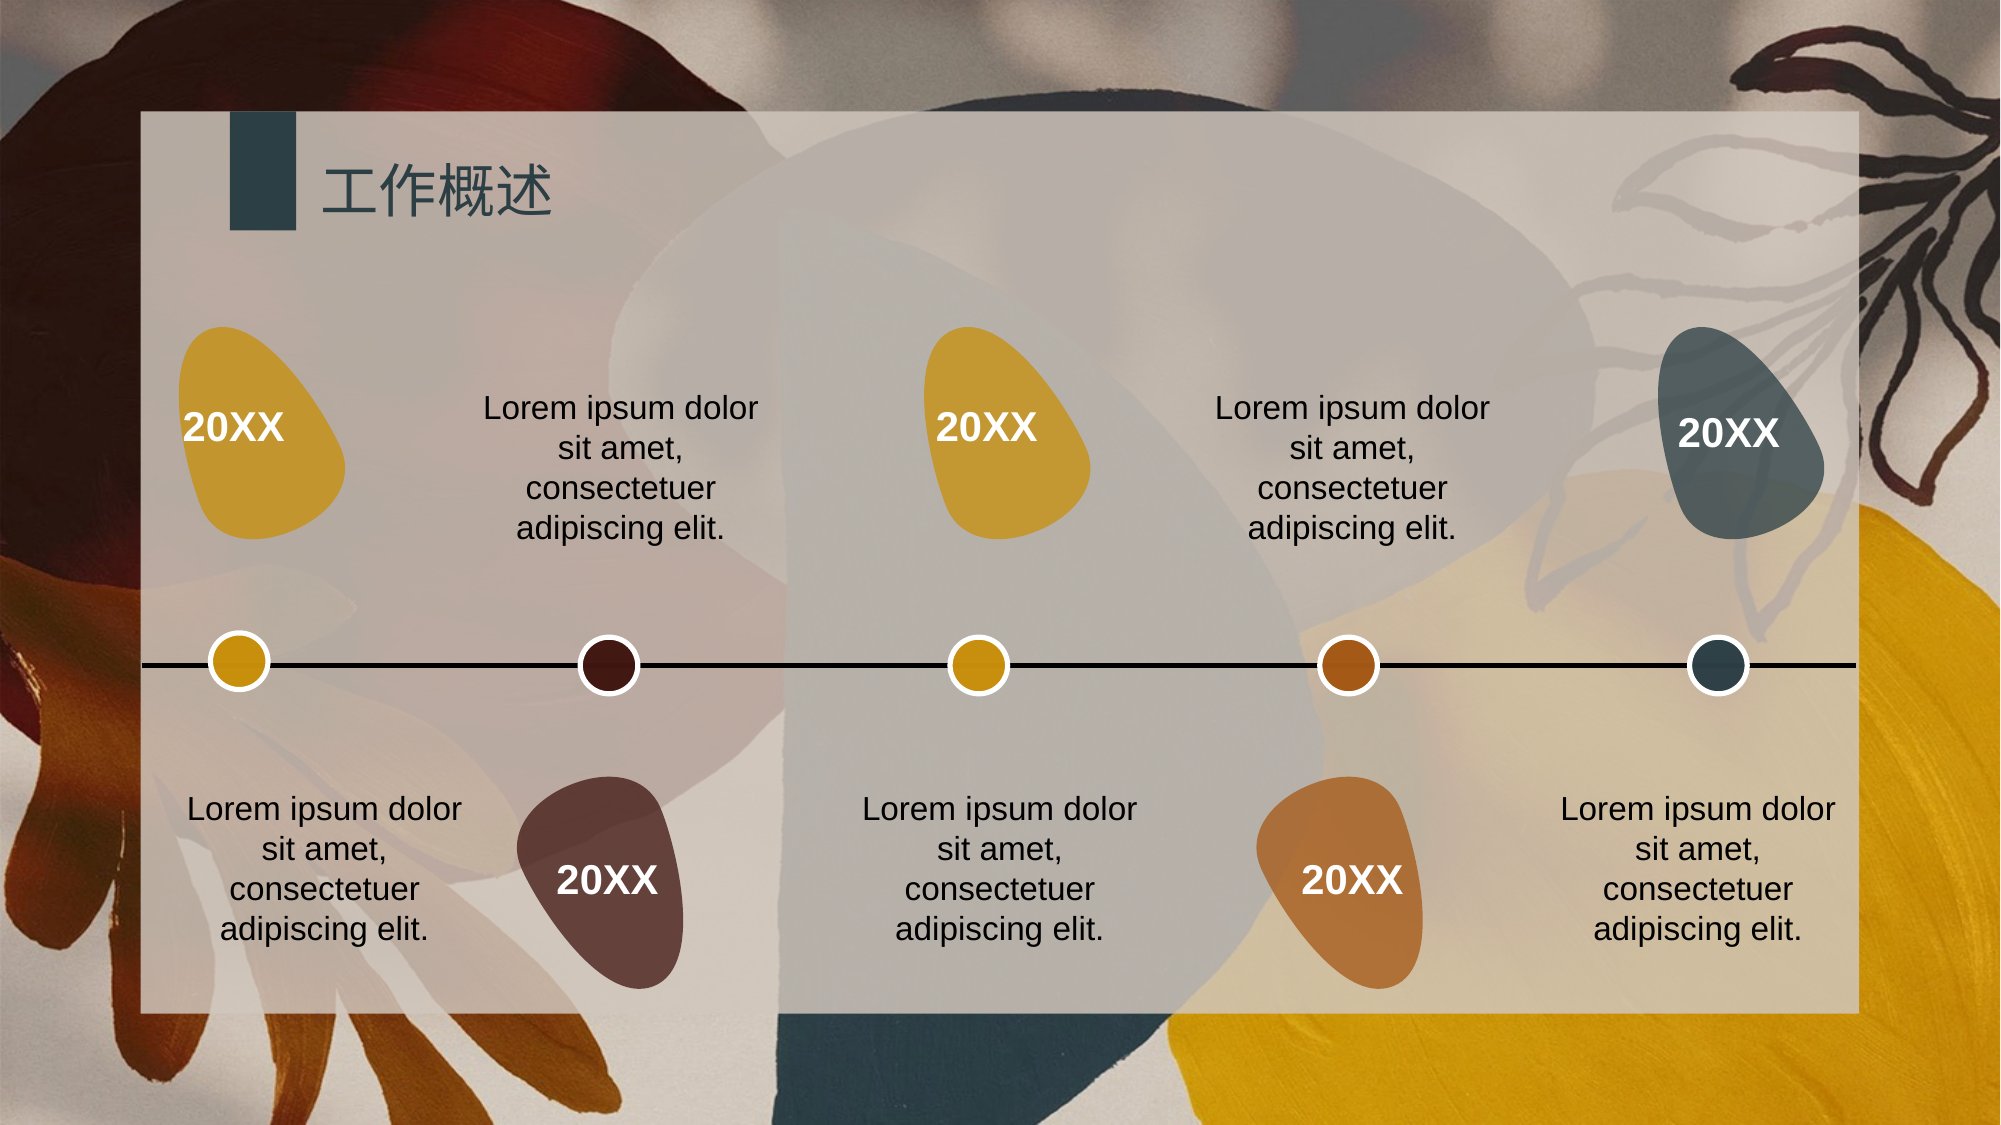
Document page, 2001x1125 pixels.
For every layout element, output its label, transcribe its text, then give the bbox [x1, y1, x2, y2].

text_box Lorem ipsum dolor sit amet, consectetuer adipiscing elit. [1526, 777, 1870, 995]
text_box 工作概述 [305, 146, 675, 232]
text_box 20XX [466, 842, 749, 933]
text_box Lorem ipsum dolor sit amet, consectetuer adipiscing elit. [153, 777, 497, 995]
text_box 20XX [1588, 396, 1870, 487]
picture [0, 0, 2001, 1125]
text_box 20XX [93, 390, 375, 481]
text_box 20XX [1211, 842, 1494, 933]
text_box 20XX [846, 390, 1128, 481]
text_box Lorem ipsum dolor sit amet, consectetuer adipiscing elit. [828, 777, 1172, 995]
text_box [229, 110, 297, 231]
text_box Lorem ipsum dolor sit amet, consectetuer adipiscing elit. [1181, 376, 1524, 594]
text_box Lorem ipsum dolor sit amet, consectetuer adipiscing elit. [449, 376, 793, 594]
